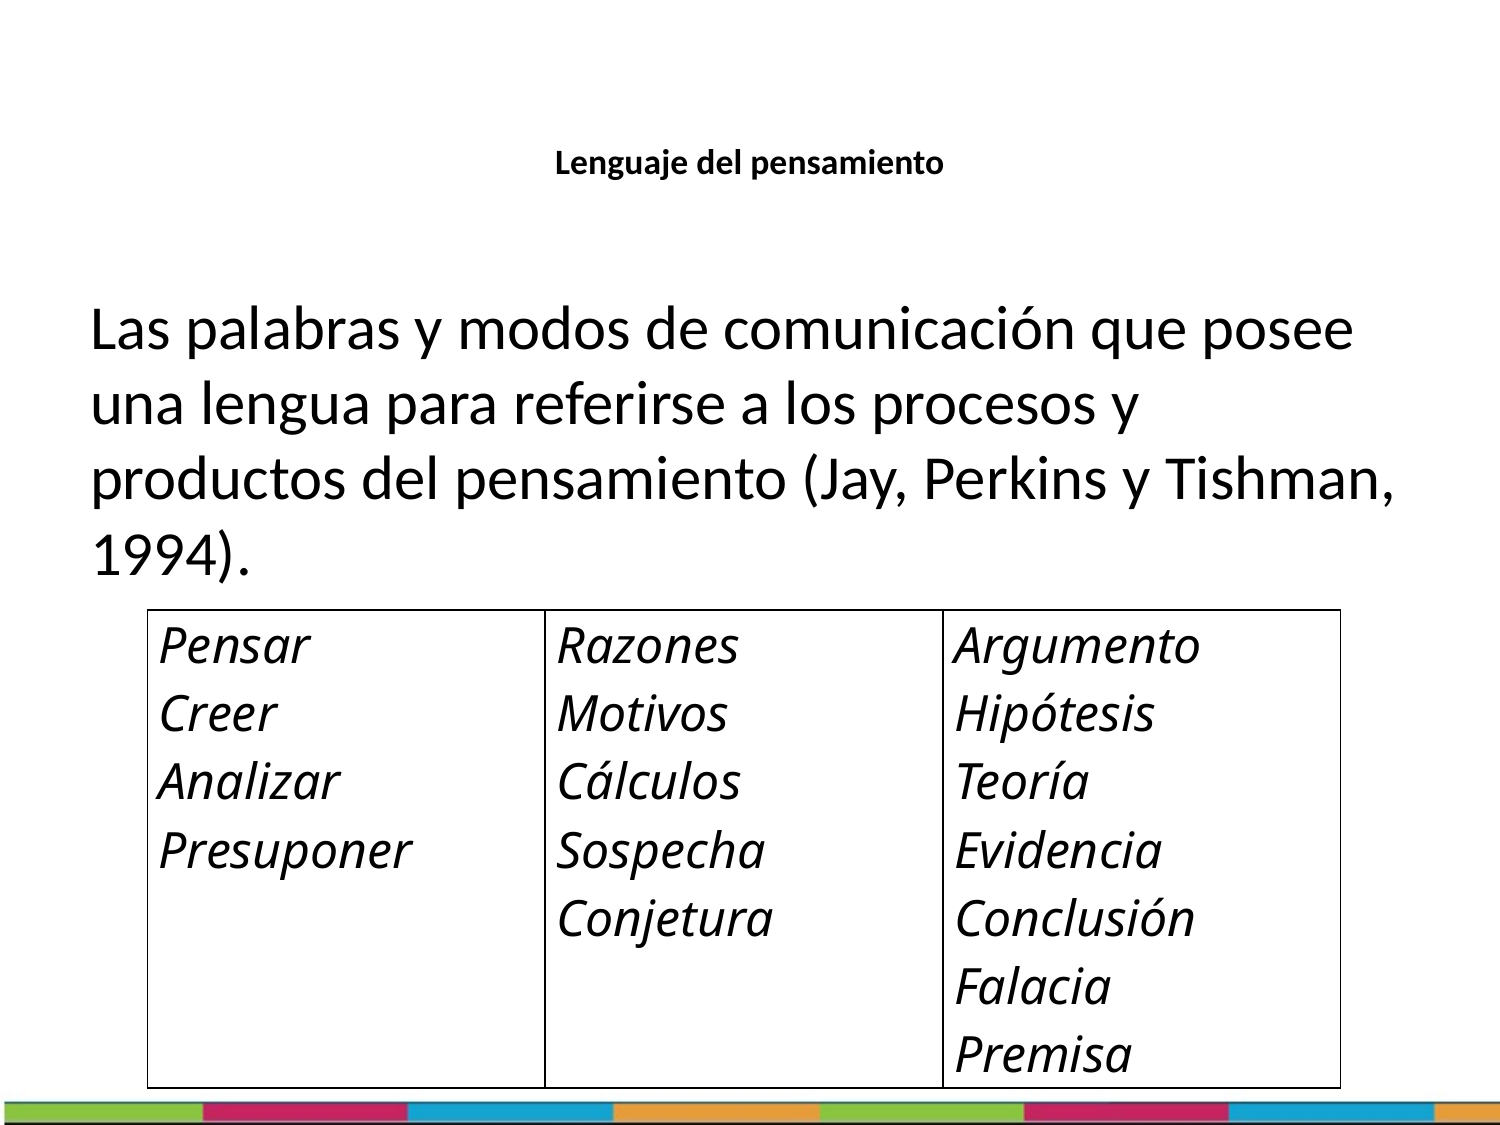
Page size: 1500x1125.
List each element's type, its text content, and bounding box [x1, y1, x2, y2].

table_header Razones Motivos Cálculos Sospecha Conjetura [546, 611, 942, 1087]
title Lenguaje del pensamiento [75, 45, 1425, 233]
picture [0, 0, 1500, 1125]
list Las palabras y modos de comunicación que posee una lengua para referirse a los procesos y productos del pensamiento (Jay, Perkins y Tishman, 1994). [75, 278, 1425, 598]
table_header Argumento Hipótesis Teoría Evidencia Conclusión Falacia Premisa [944, 611, 1340, 1087]
table_header Pensar Creer Analizar Presuponer [148, 611, 544, 1087]
